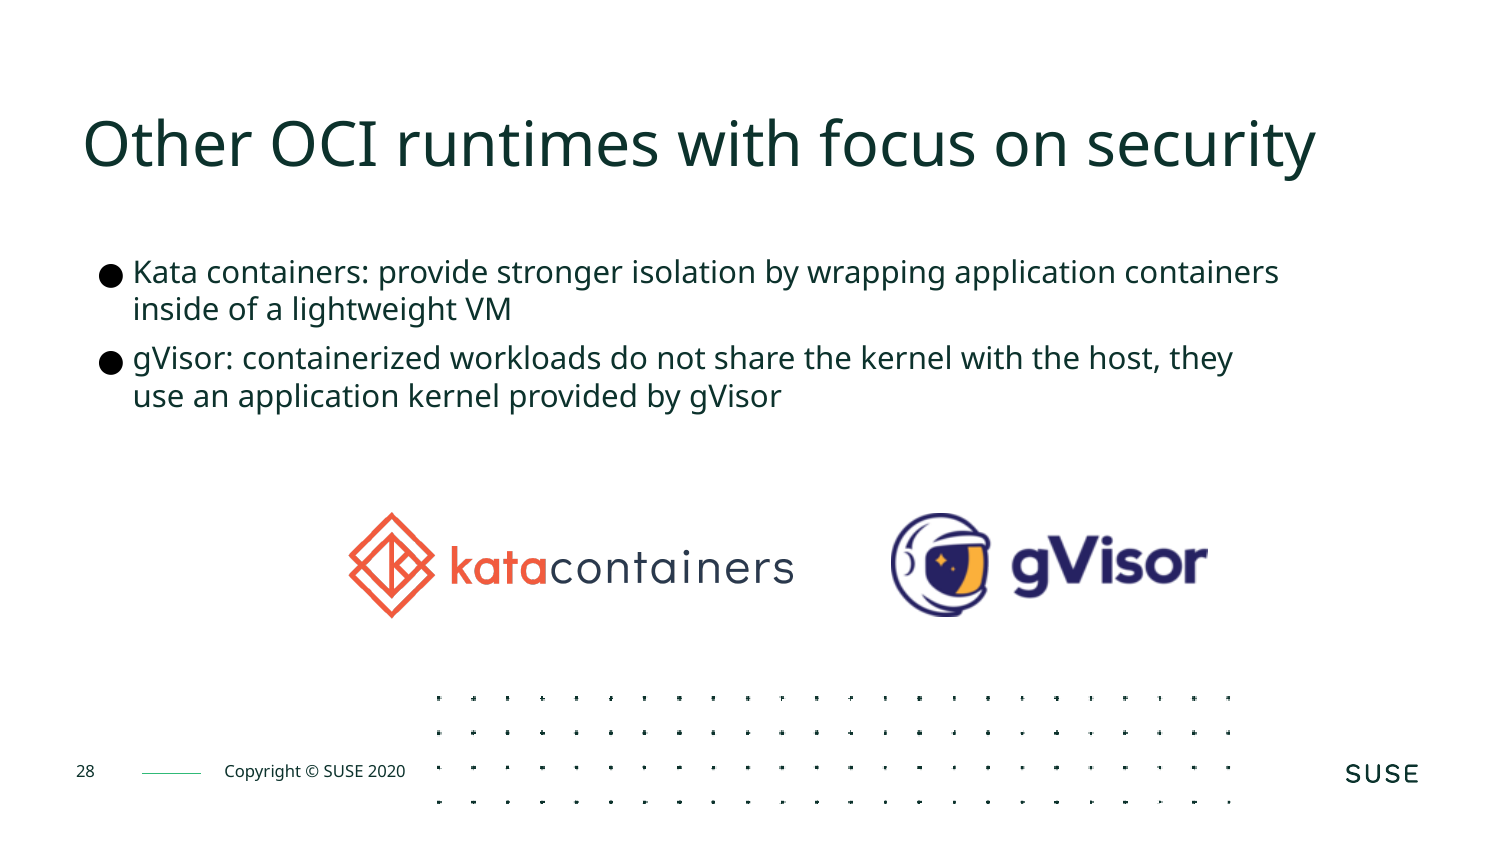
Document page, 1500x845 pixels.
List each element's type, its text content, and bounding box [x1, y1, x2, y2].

picture [437, 696, 1255, 815]
picture [327, 493, 814, 636]
picture [890, 512, 1209, 617]
picture [1346, 764, 1418, 783]
text_box Other OCI runtimes with focus on security [82, 103, 1453, 260]
text_box Kata containers: provide stronger isolation by wrapping application containers inside of a lightweight VM gVisor: containerized workloads do not share the kernel with the host, they use an application kernel provided by gVisor [82, 244, 1299, 695]
